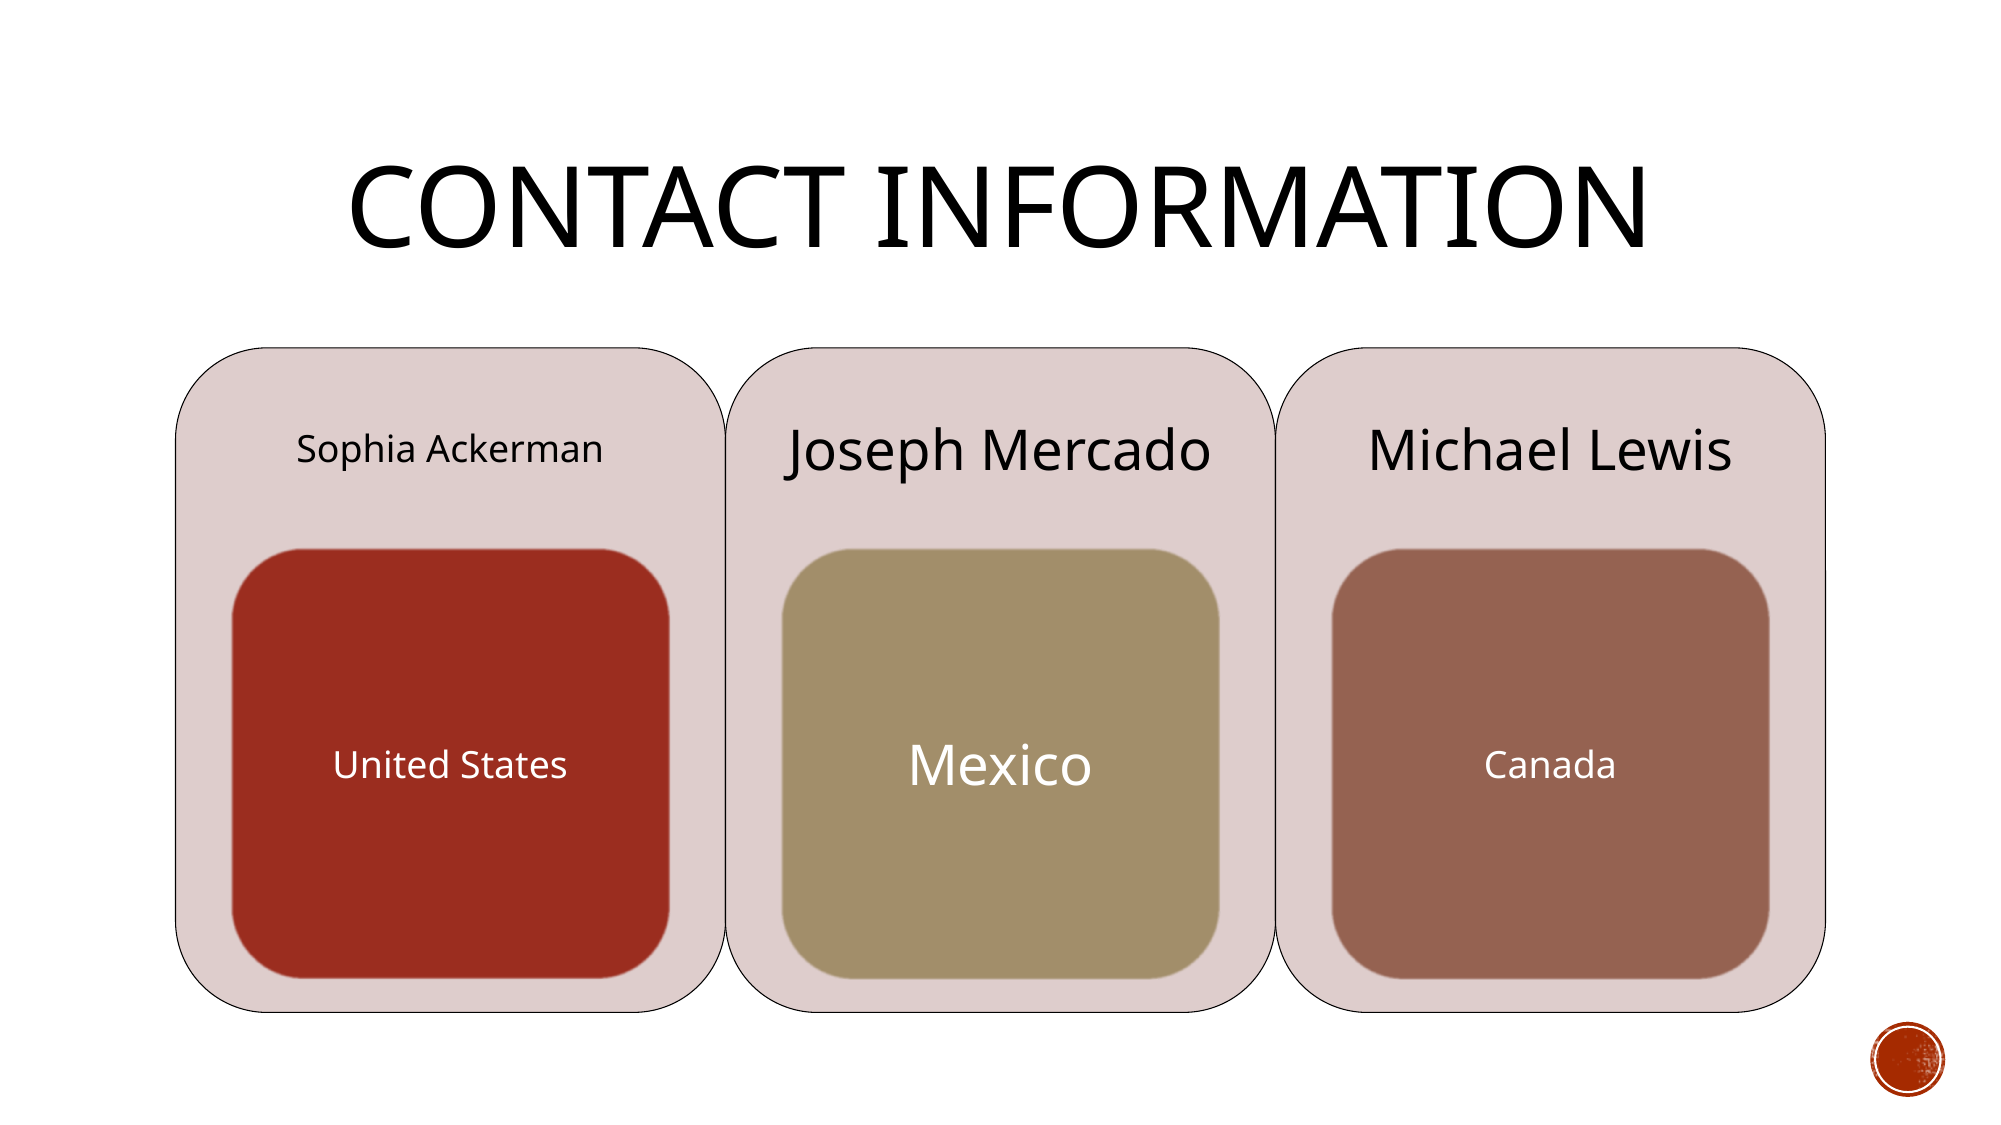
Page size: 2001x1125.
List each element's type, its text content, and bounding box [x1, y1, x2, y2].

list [176, 354, 1826, 1011]
title Contact Information [175, 79, 1826, 344]
